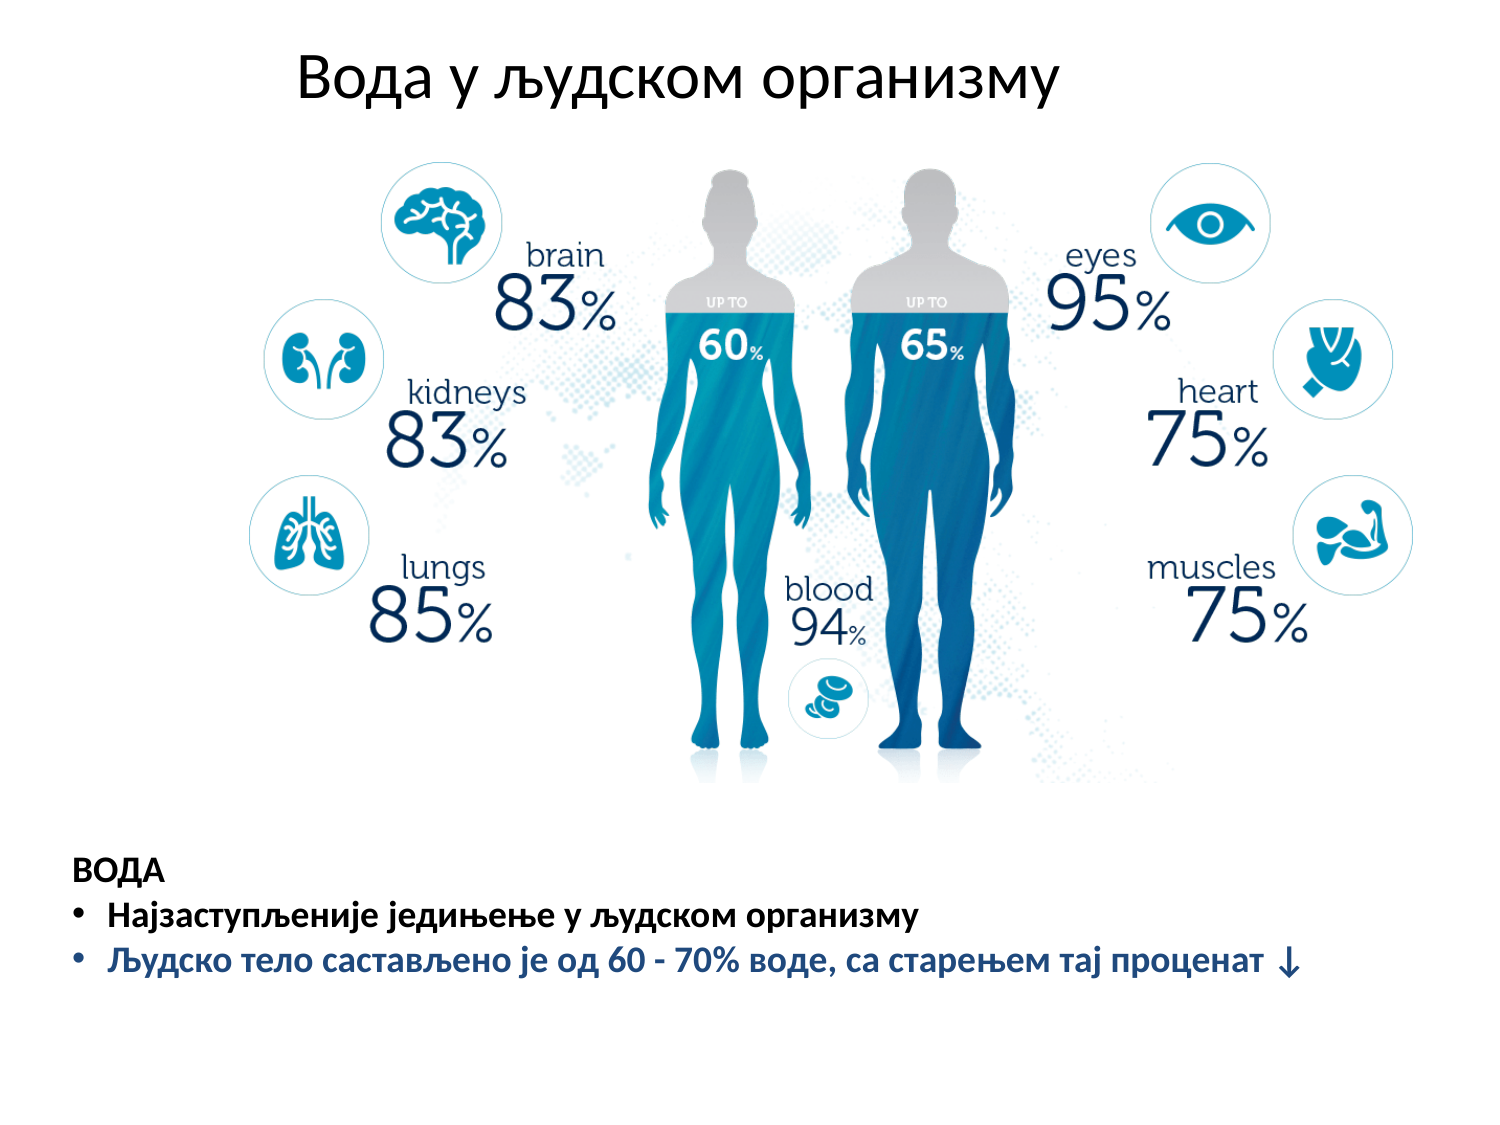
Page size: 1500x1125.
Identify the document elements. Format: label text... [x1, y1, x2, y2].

picture [249, 162, 1413, 783]
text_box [24, 837, 1500, 1125]
text_box Вода у људском организму [281, 24, 1500, 120]
